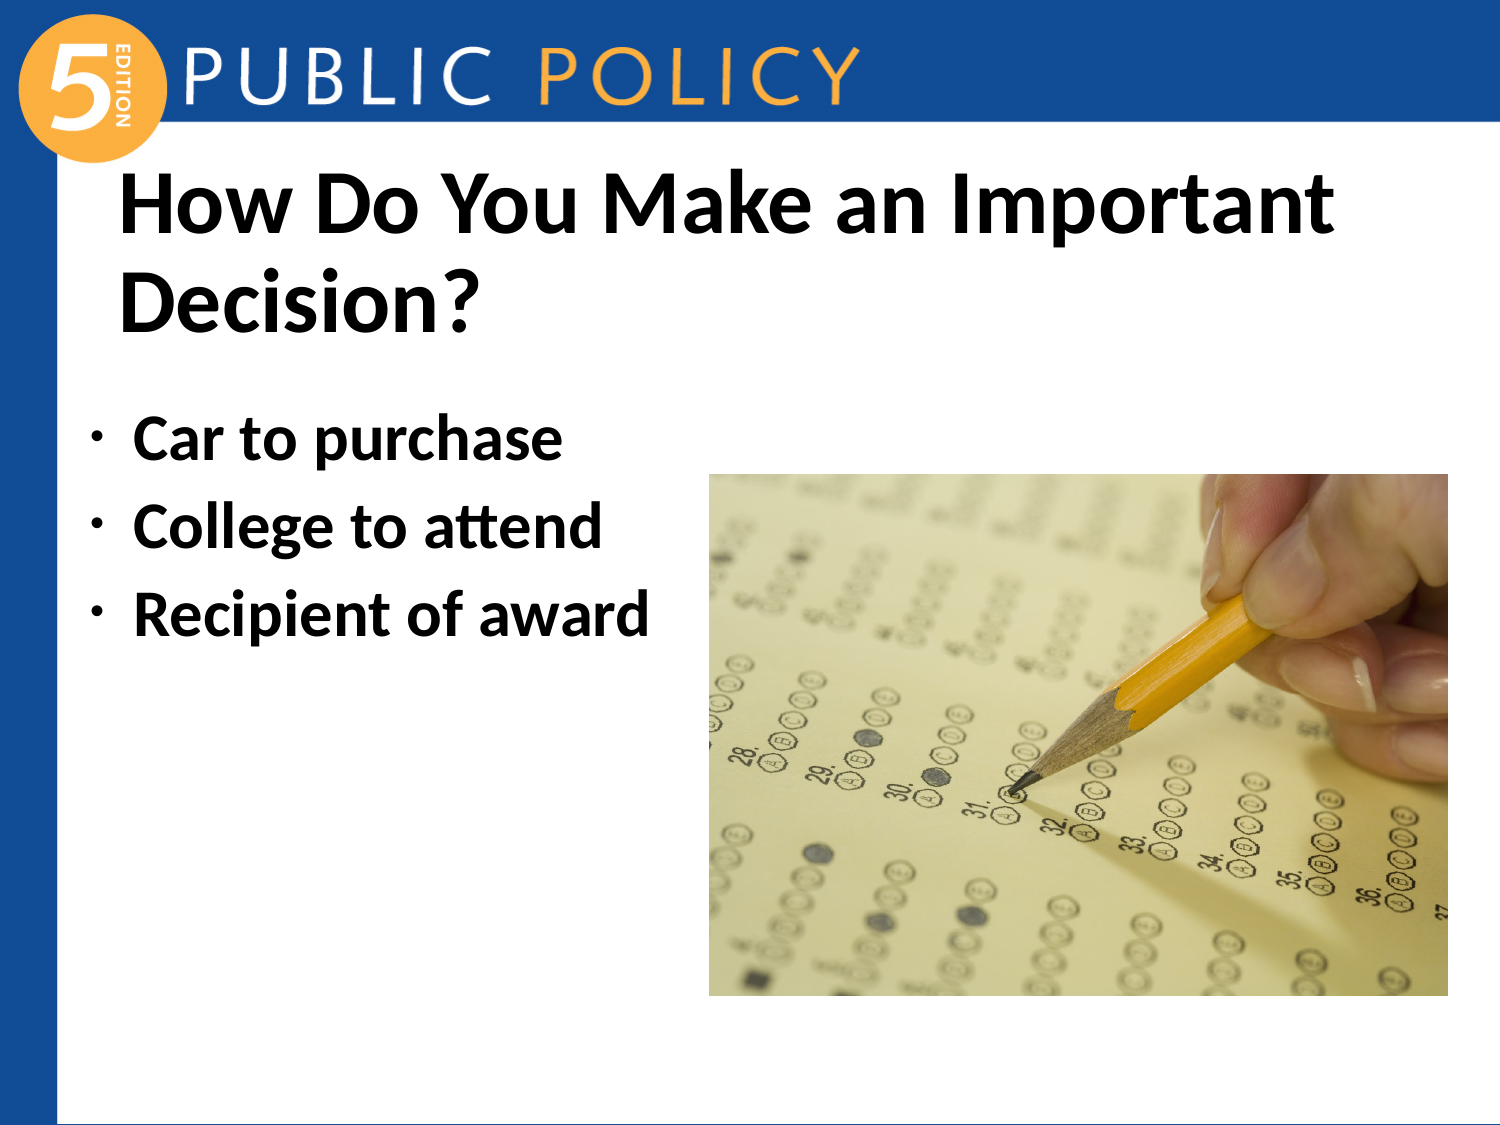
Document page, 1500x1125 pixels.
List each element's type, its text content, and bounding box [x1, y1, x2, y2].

title How Do You Make an Important Decision? [103, 145, 1397, 363]
picture [0, 0, 1500, 1125]
list Car to purchase College to attend Recipient of award [75, 299, 1425, 1005]
